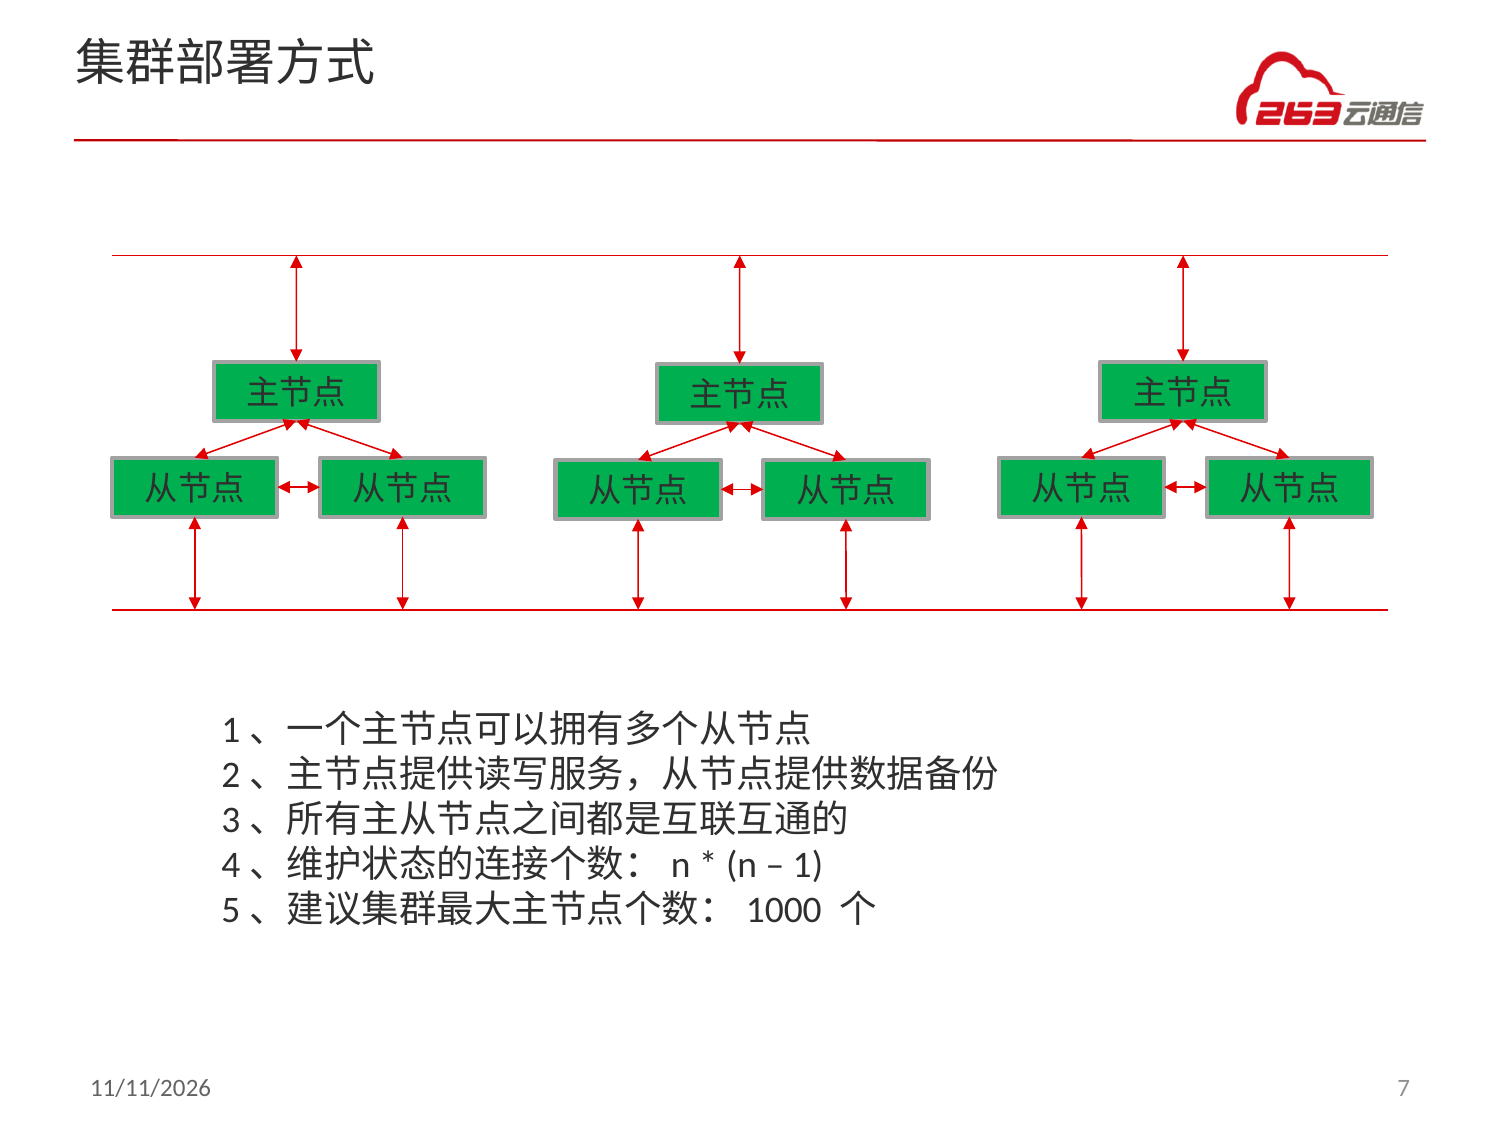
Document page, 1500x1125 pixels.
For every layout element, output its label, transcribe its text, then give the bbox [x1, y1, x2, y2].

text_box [637, 422, 738, 461]
text_box 主节点 [212, 360, 381, 419]
text_box 从节点 [761, 458, 931, 521]
title 集群部署方式 [75, 30, 1235, 136]
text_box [296, 420, 403, 458]
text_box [1182, 420, 1290, 458]
text_box 从节点 [110, 456, 279, 519]
picture [1230, 37, 1430, 141]
text_box 从节点 [553, 458, 723, 521]
text_box 从节点 [1205, 456, 1374, 519]
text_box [1081, 420, 1181, 458]
text_box 1、一个主节点可以拥有多个从节点 2、主节点提供读写服务，从节点提供数据备份 3、所有主从节点之间都是互联互通的 4、维护状态的连接个数：n * (n – 1) 5、建议集群最大主节点个数：1000 个 [206, 698, 1247, 938]
text_box 从节点 [997, 456, 1166, 519]
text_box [194, 420, 295, 458]
text_box 从节点 [318, 456, 487, 519]
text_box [739, 422, 847, 461]
text_box 主节点 [1098, 360, 1268, 419]
text_box 主节点 [655, 362, 824, 421]
